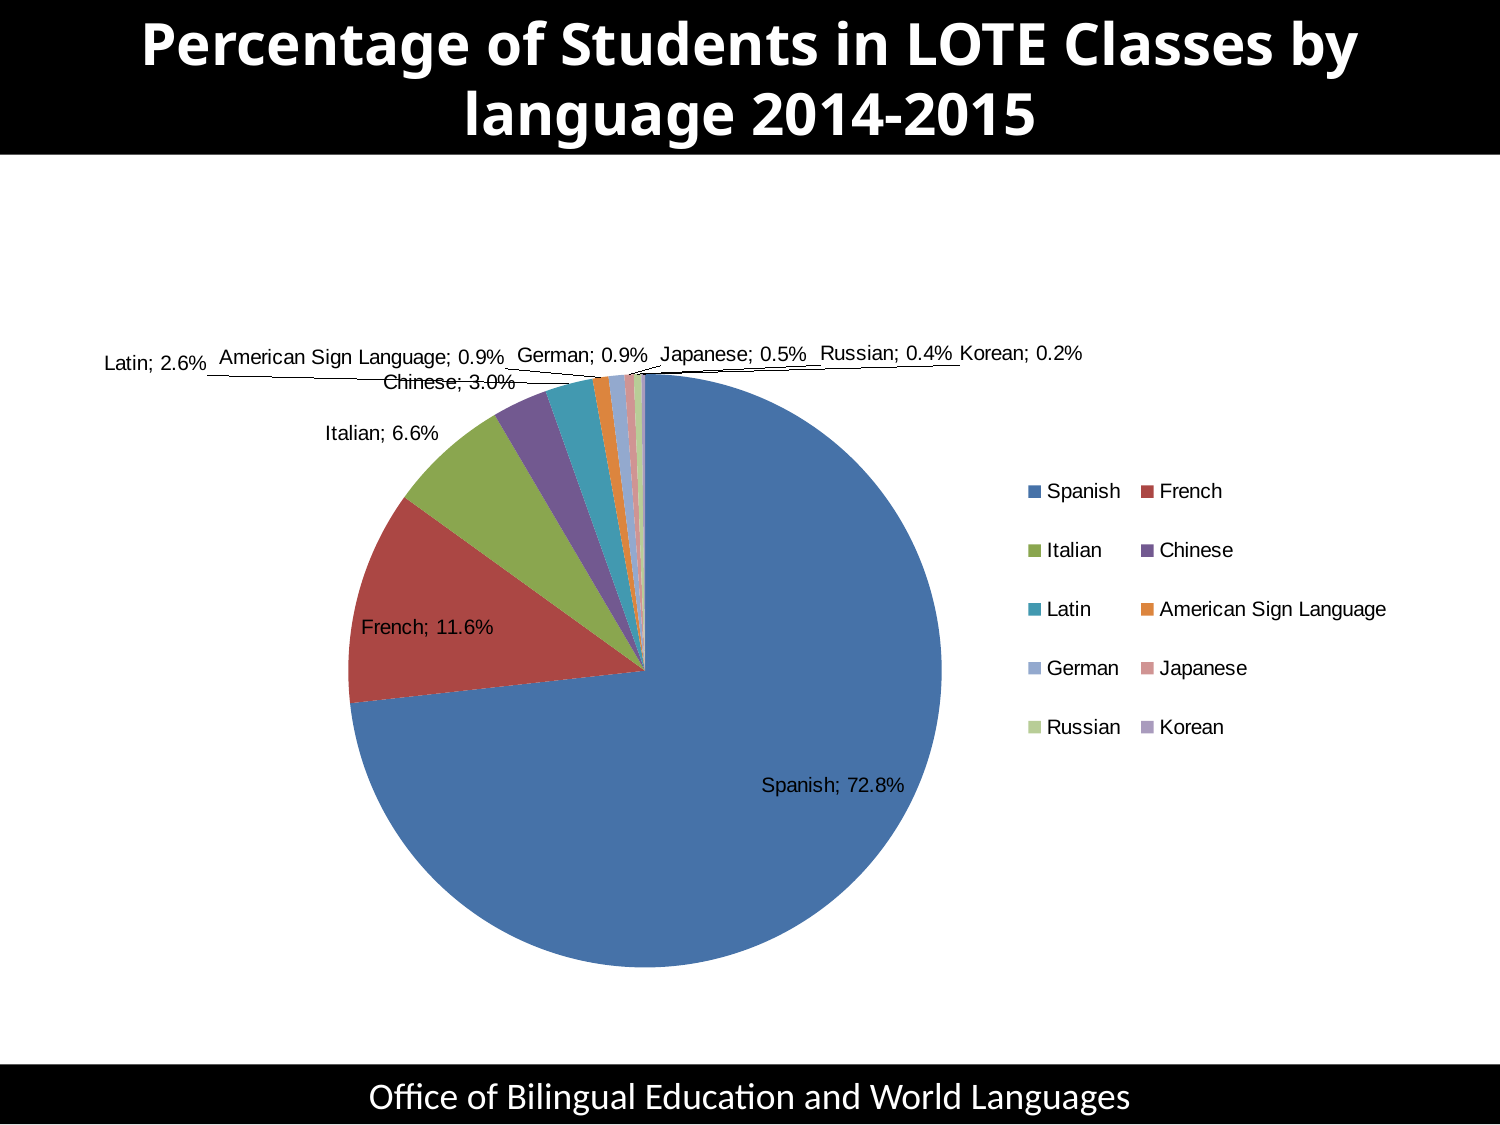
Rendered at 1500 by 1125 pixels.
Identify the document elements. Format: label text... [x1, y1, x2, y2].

text_box Percentage of Students in LOTE Classes by language 2014-2015 [0, 0, 1500, 155]
text_box Office of Bilingual Education and World Languages [0, 1064, 1500, 1125]
chart [74, 187, 1488, 1065]
